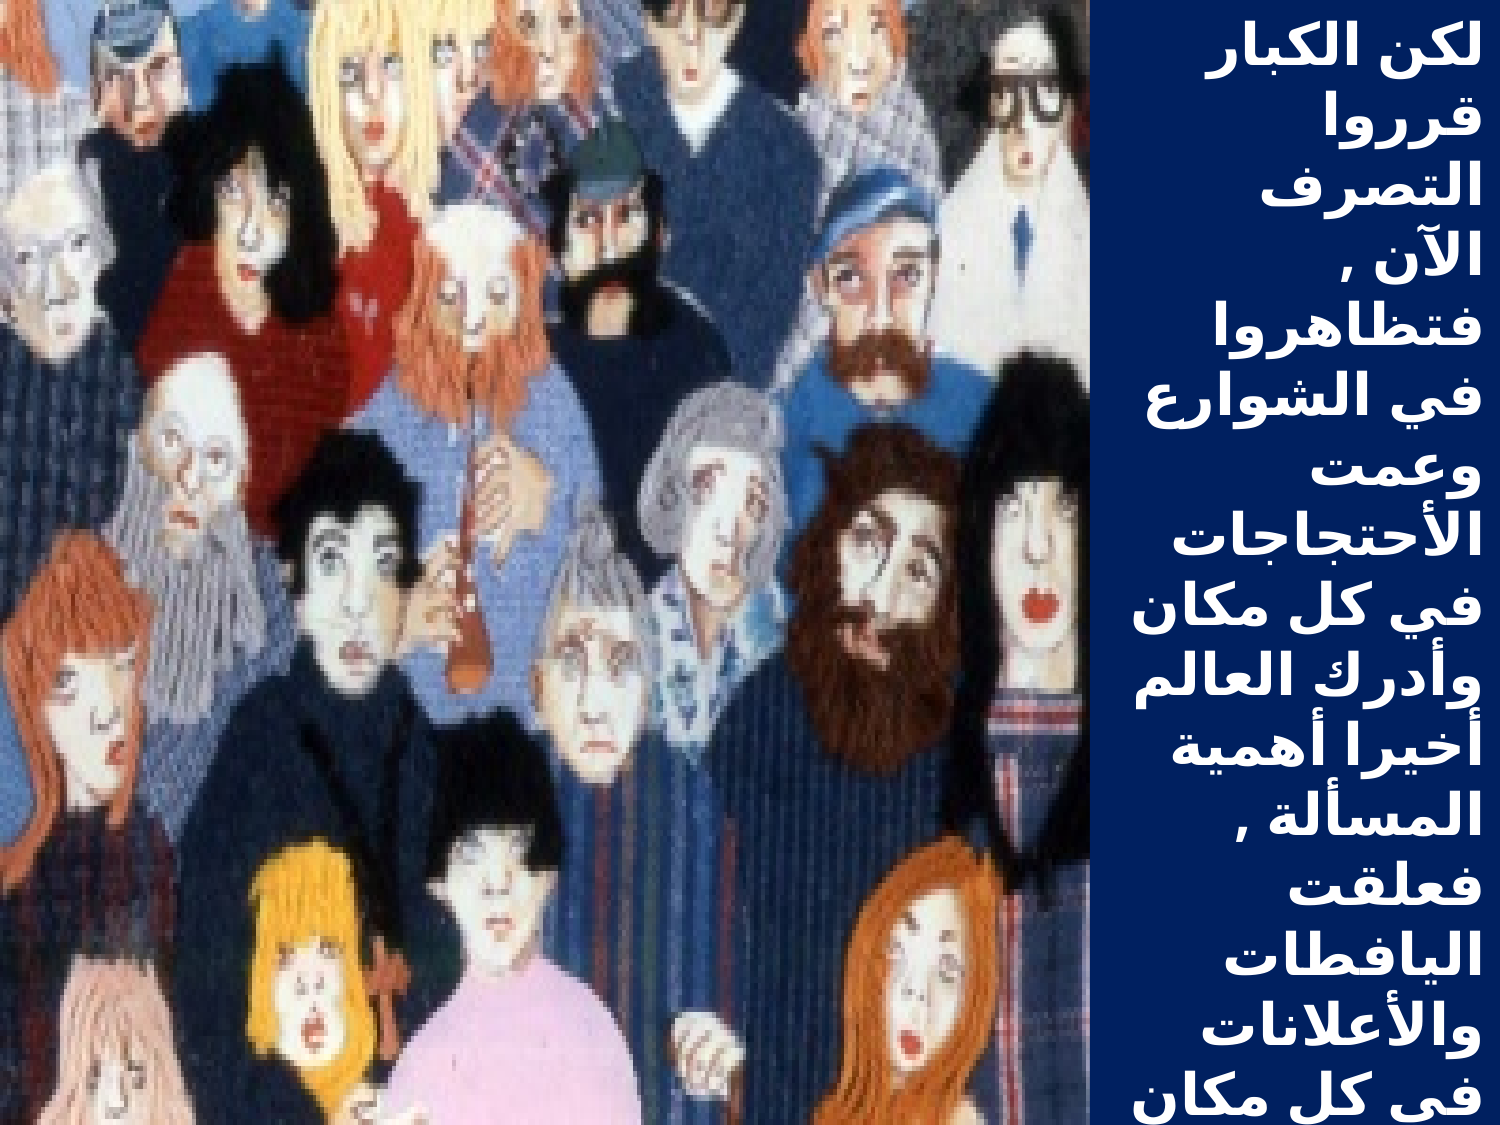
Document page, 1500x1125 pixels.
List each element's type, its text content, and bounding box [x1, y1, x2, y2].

text_box لكن الكبار قرروا التصرف الآن , فتظاهروا في الشوارع وعمت الأحتجاجات في كل مكان وأدرك العالم أخيرا أهمية المسألة , فعلقت اليافطات والأعلانات في كل مكان وهي تحمل العبارات التالية:“ ينبغي لمفتاح الموت أن يختفي لكي نستعيد طعم الحياة لتسقط الحرب . اننا نريد السلام“. [1092, 0, 1500, 1125]
picture [0, 0, 1091, 1125]
